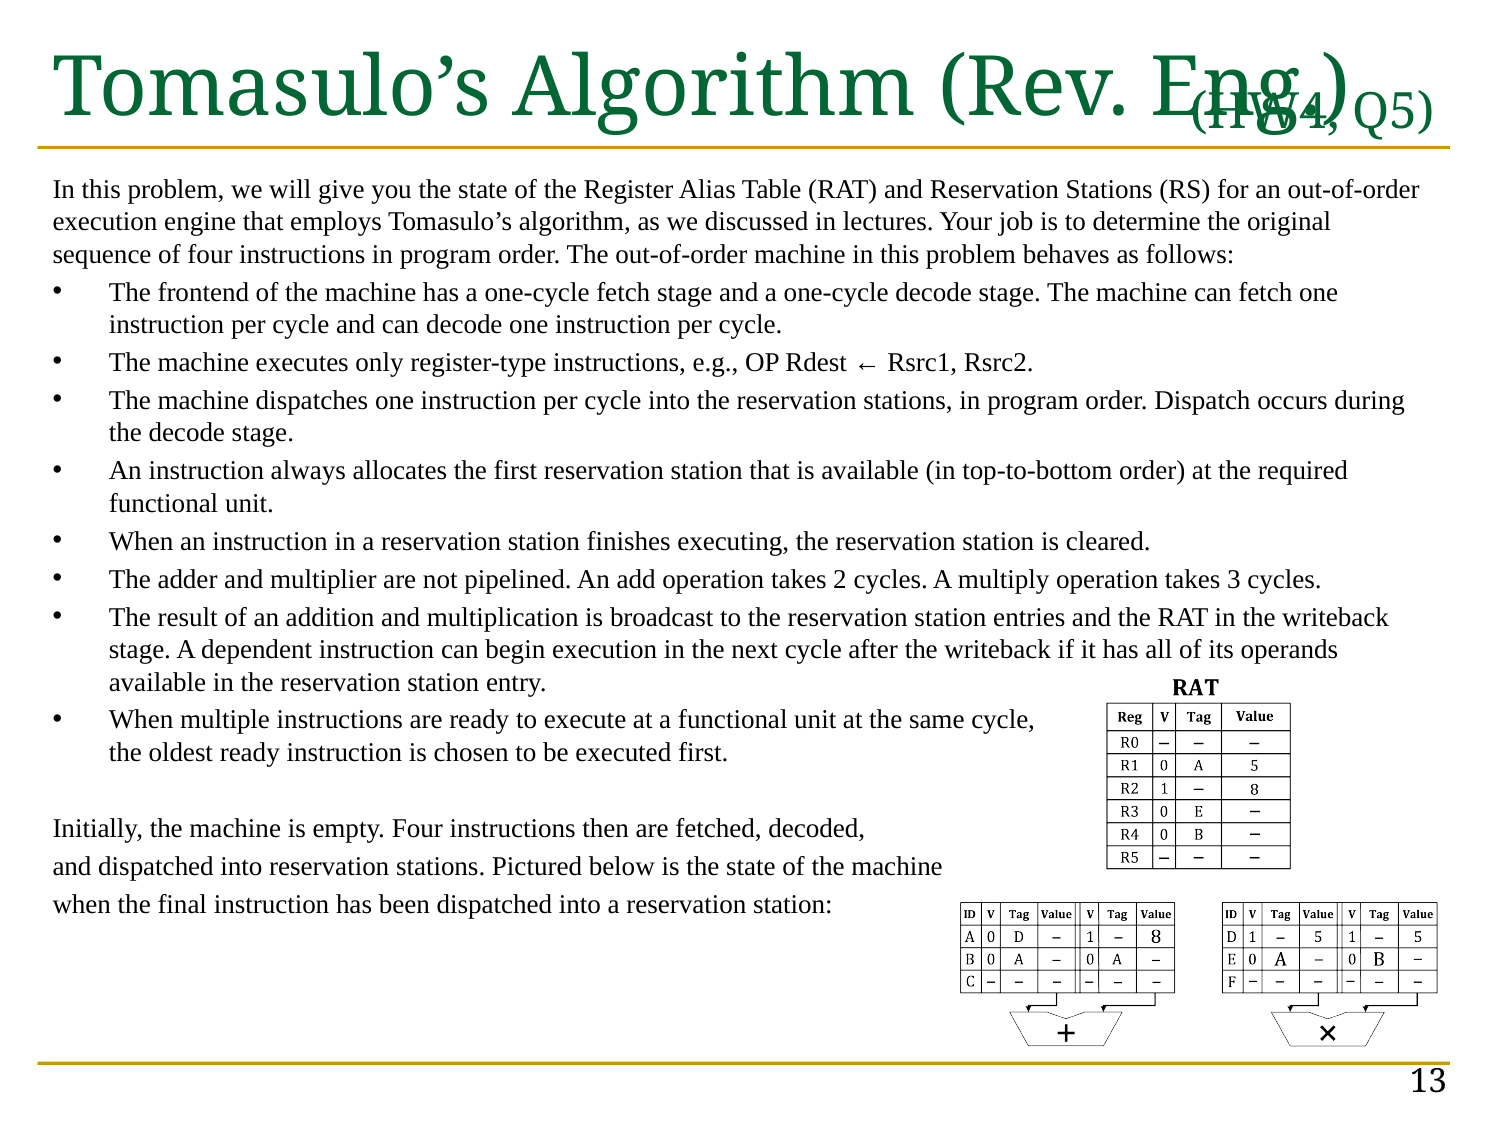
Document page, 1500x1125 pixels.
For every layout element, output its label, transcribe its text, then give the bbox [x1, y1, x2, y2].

text_box (HW4, Q5) [1149, 71, 1450, 147]
list In this problem, we will give you the state of the Register Alias Table (RAT) and Reservation Stations (RS) for an out-of-order execution engine that employs Tomasulo’s algorithm, as we discussed in lectures. Your job is to determine the original sequence of four instructions in program order. The out-of-order machine in this problem behaves as follows: The frontend of the machine has a one-cycle fetch stage and a one-cycle decode stage. The machine can fetch one instruction per cycle and can decode one instruction per cycle. The machine executes only register-type instructions, e.g., OP Rdest ← Rsrc1, Rsrc2. The machine dispatches one instruction per cycle into the reservation stations, in program order. Dispatch occurs during the decode stage. An instruction always allocates the first reservation station that is available (in top-to-bottom order) at the required functional unit. When an instruction in a reservation station finishes executing, the reservation station is cleared. The adder and multiplier are not pipelined. An add operation takes 2 cycles. A multiply operation takes 3 cycles. The result of an addition and multiplication is broadcast to the reservation station entries and the RAT in the writeback stage. A dependent instruction can begin execution in the next cycle after the writeback if it has all of its operands available in the reservation station entry. When multiple instructions are ready to execute at a functional unit at the same cycle, the oldest ready instruction is chosen to be executed first. Initially, the machine is empty. Four instructions then are fetched, decoded, and dispatched into reservation stations. Pictured below is the state of the machine when the final instruction has been dispatched into a reservation station: [37, 163, 1450, 1016]
slide_number 13 [1111, 1036, 1462, 1112]
picture [949, 674, 1451, 1054]
title Tomasulo’s Algorithm (Rev. Eng.) [37, 24, 1450, 163]
